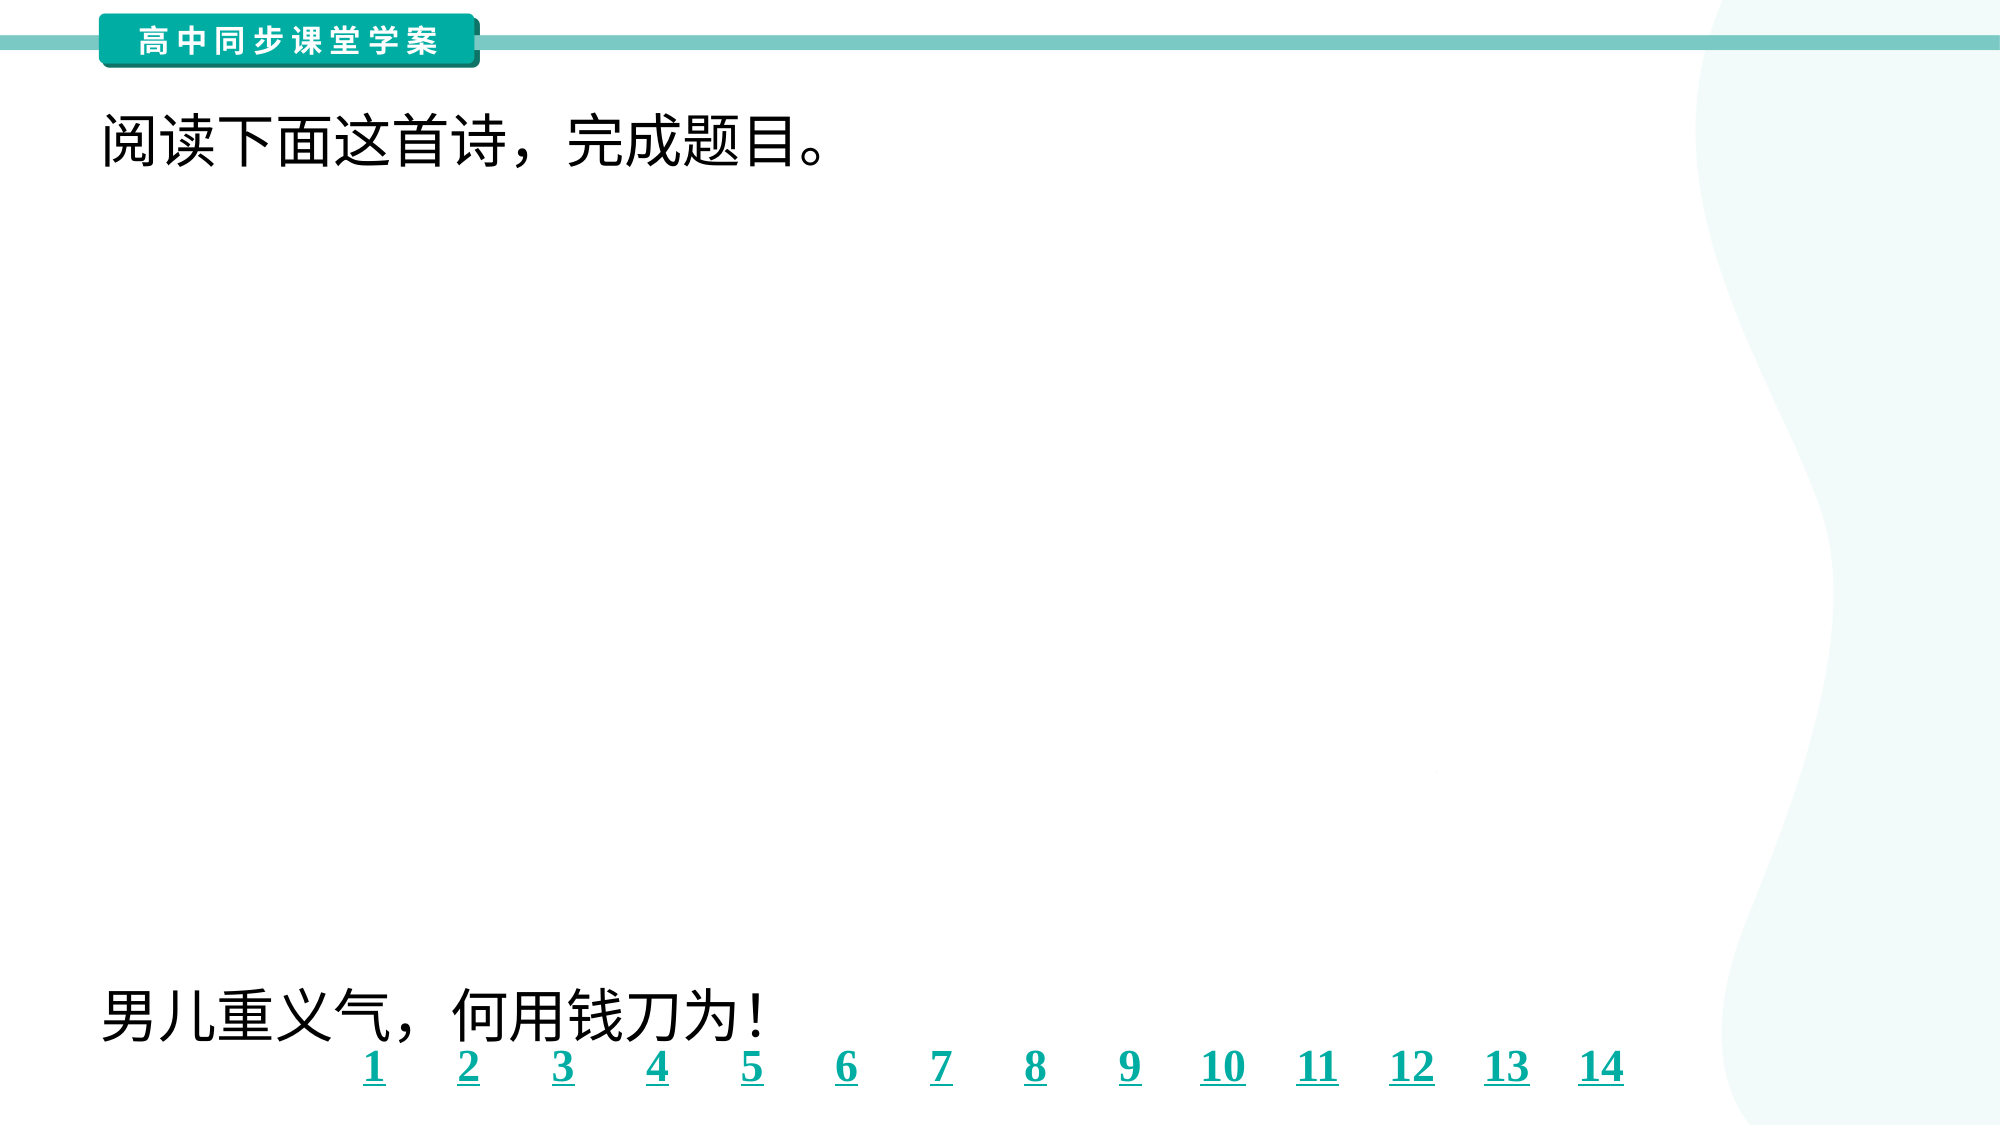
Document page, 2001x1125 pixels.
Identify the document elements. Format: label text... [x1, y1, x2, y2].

picture [0, 0, 2000, 1125]
text_box 阅读下面这首诗，完成题目。 白头吟 皑如山上雪，皎如云间月。 闻君有两意，故来相决绝。 今日斗酒会，明旦沟水头； 躞蹀御沟上，沟水东西流。 凄凄复凄凄，嫁娶不须啼； 愿得一心人，白头不相离。 竹竿何嫋嫋，鱼尾何簁簁。 男儿重义气，何用钱刀为！#1.1.8 [100, 76, 1899, 1040]
